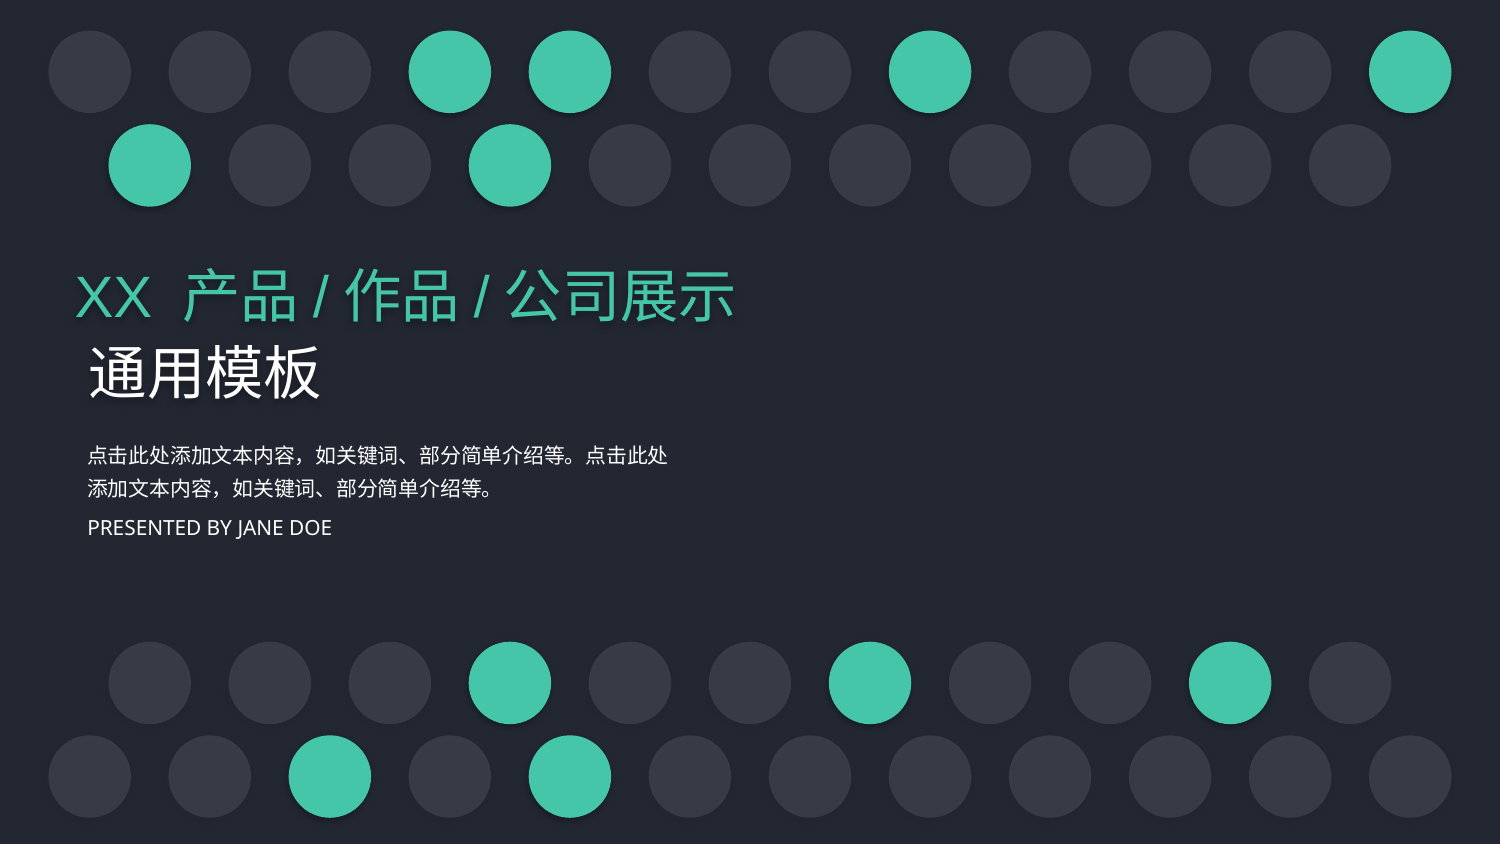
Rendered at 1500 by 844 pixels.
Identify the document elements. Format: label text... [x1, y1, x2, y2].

text_box [948, 123, 1033, 208]
text_box [828, 640, 913, 725]
text_box XX 产品/作品/公司展示 [59, 251, 752, 337]
text_box [407, 29, 492, 114]
text_box [347, 123, 432, 208]
text_box [1368, 29, 1453, 114]
text_box [167, 734, 252, 819]
text_box [47, 734, 132, 819]
text_box [287, 29, 372, 114]
text_box [227, 123, 312, 208]
text_box [47, 29, 132, 114]
text_box [888, 29, 973, 114]
text_box [1248, 734, 1333, 819]
text_box [707, 640, 792, 725]
text_box [647, 29, 732, 114]
text_box [587, 123, 672, 208]
text_box [467, 640, 552, 725]
text_box PRESENTED BY JANE DOE [72, 512, 689, 548]
text_box [1008, 29, 1093, 114]
text_box [107, 123, 192, 208]
text_box [888, 734, 973, 819]
text_box [1308, 640, 1393, 725]
text_box [527, 29, 612, 114]
text_box 通用模板 [74, 328, 337, 414]
text_box [1068, 123, 1153, 208]
text_box [647, 734, 732, 819]
text_box [1188, 123, 1273, 208]
text_box [768, 734, 853, 819]
text_box [407, 734, 492, 819]
text_box [527, 734, 612, 819]
text_box [1128, 734, 1213, 819]
text_box [287, 734, 372, 819]
text_box [948, 640, 1033, 725]
text_box [1128, 29, 1213, 114]
text_box [1308, 123, 1393, 208]
text_box [167, 29, 252, 114]
text_box [347, 640, 432, 725]
text_box [467, 123, 552, 208]
text_box [1188, 640, 1273, 725]
text_box 点击此处添加文本内容，如关键词、部分简单介绍等。点击此处添加文本内容，如关键词、部分简单介绍等。 [72, 428, 689, 508]
text_box [227, 640, 312, 725]
text_box [1368, 734, 1453, 819]
text_box [1068, 640, 1153, 725]
text_box [107, 640, 192, 725]
text_box [1248, 29, 1333, 114]
text_box [768, 29, 853, 114]
text_box [1008, 734, 1093, 819]
text_box [707, 123, 792, 208]
text_box [587, 640, 672, 725]
text_box [828, 123, 913, 208]
